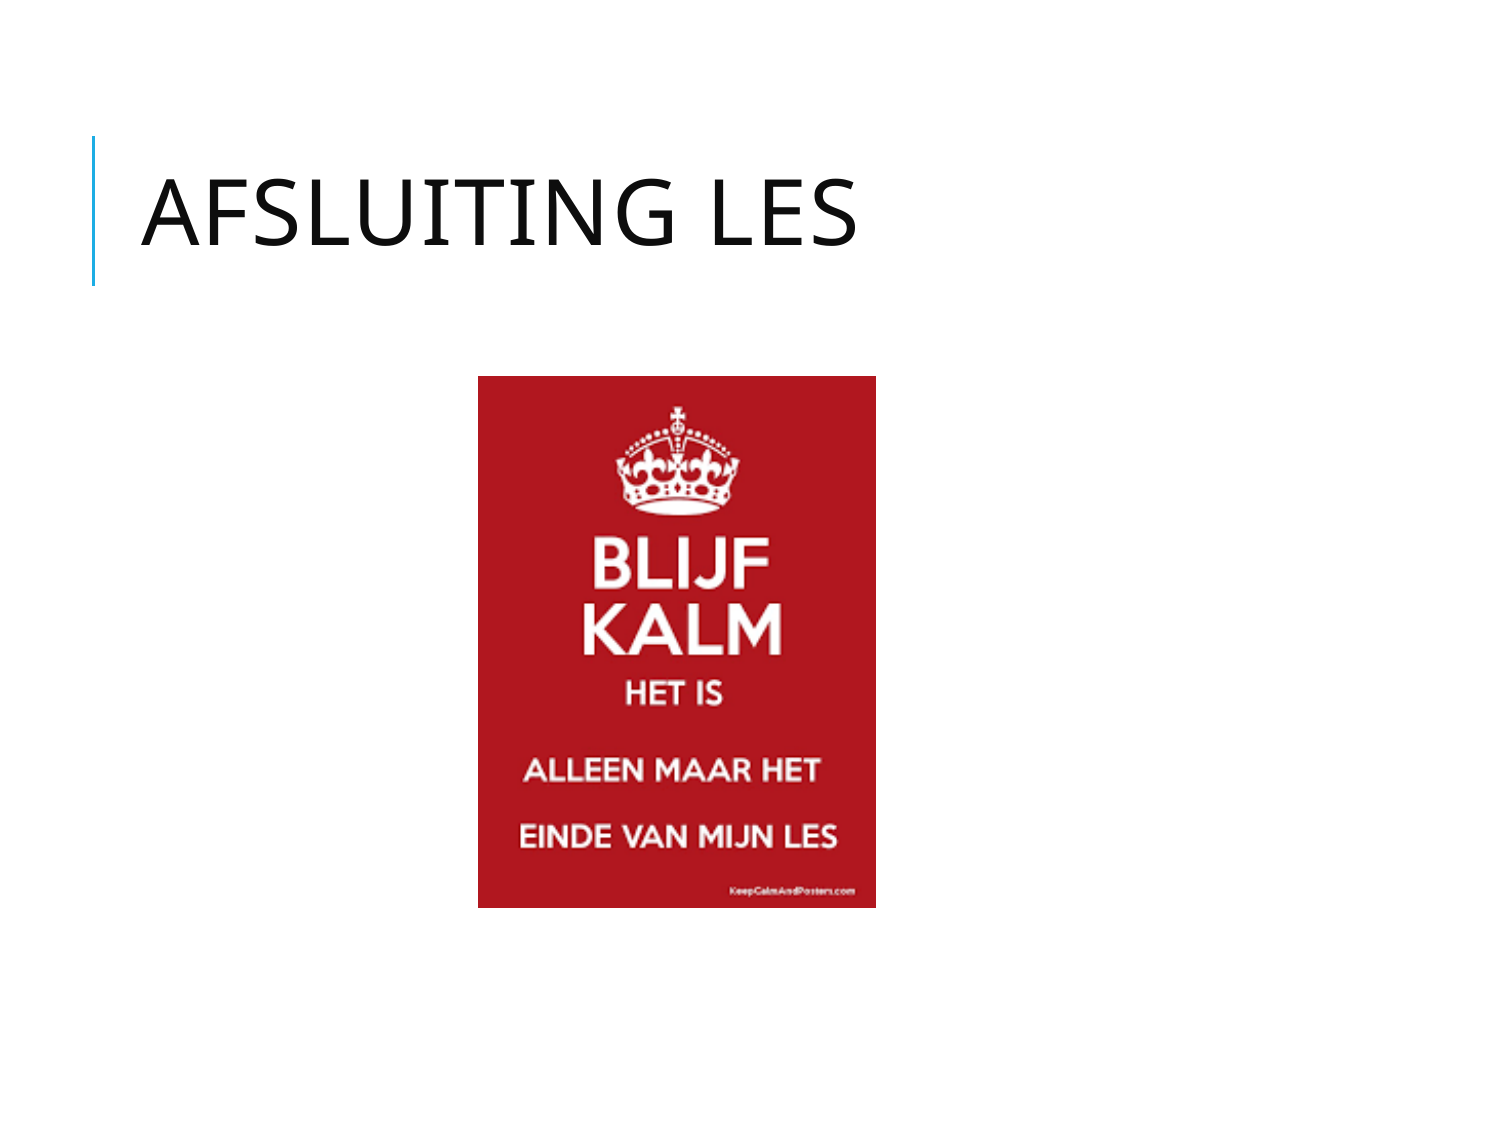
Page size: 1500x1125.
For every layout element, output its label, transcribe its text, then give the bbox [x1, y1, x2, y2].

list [477, 376, 876, 908]
title Afsluiting les [126, 96, 1322, 342]
